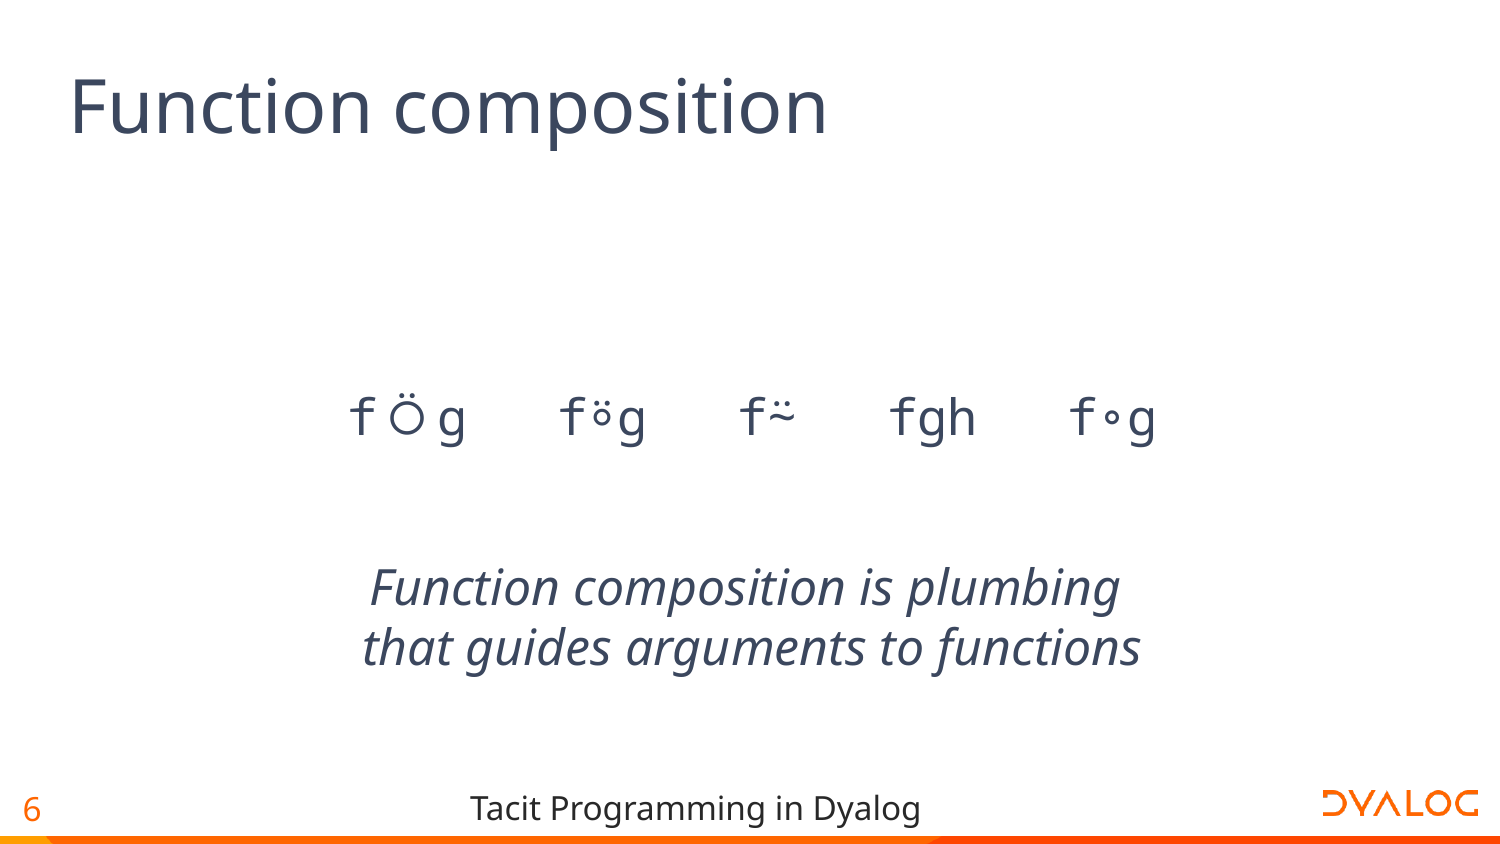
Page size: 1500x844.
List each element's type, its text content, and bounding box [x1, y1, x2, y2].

title Function composition [53, 43, 1121, 157]
picture [1323, 790, 1478, 816]
picture [0, 836, 1500, 844]
list f⍥g f⍤g f⍨ fgh f∘g Function composition is plumbing that guides arguments to functions [53, 207, 1453, 740]
